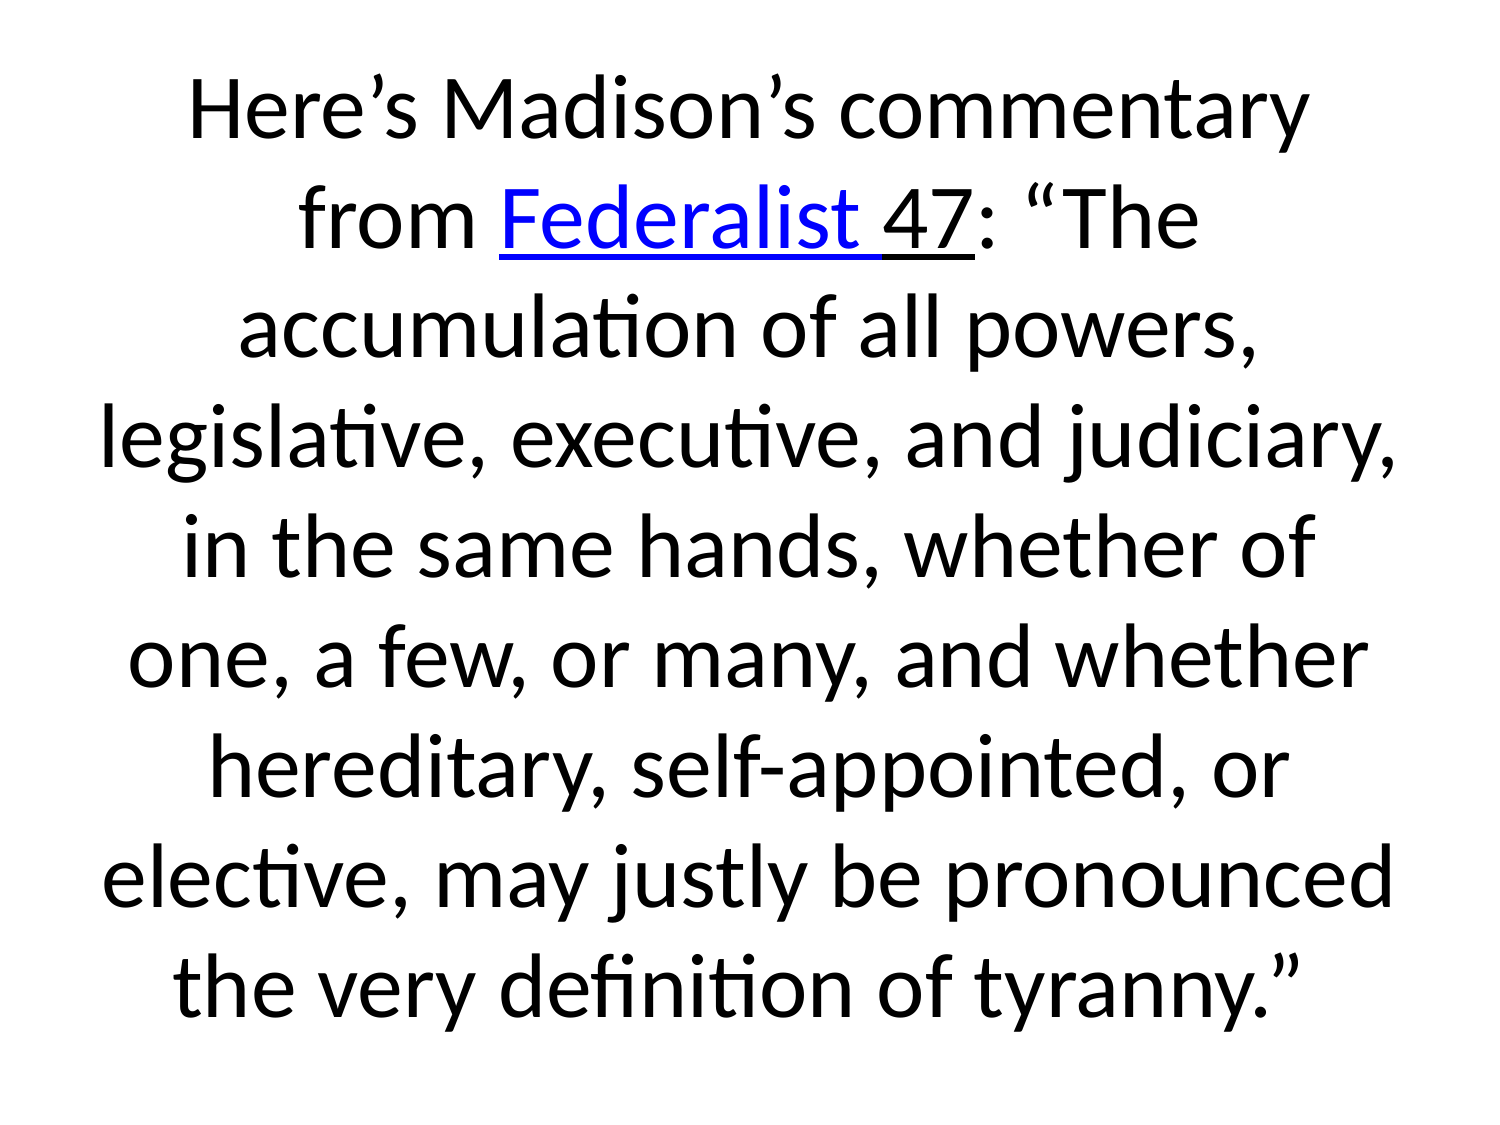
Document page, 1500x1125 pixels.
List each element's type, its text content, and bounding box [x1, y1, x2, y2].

title Here’s Madison’s commentary from Federalist 47: “The accumulation of all powers, legislative, executive, and judiciary, in the same hands, whether of one, a few, or many, and whether hereditary, self-appointed, or elective, may justly be pronounced the very definition of tyranny.” [74, 44, 1426, 1038]
